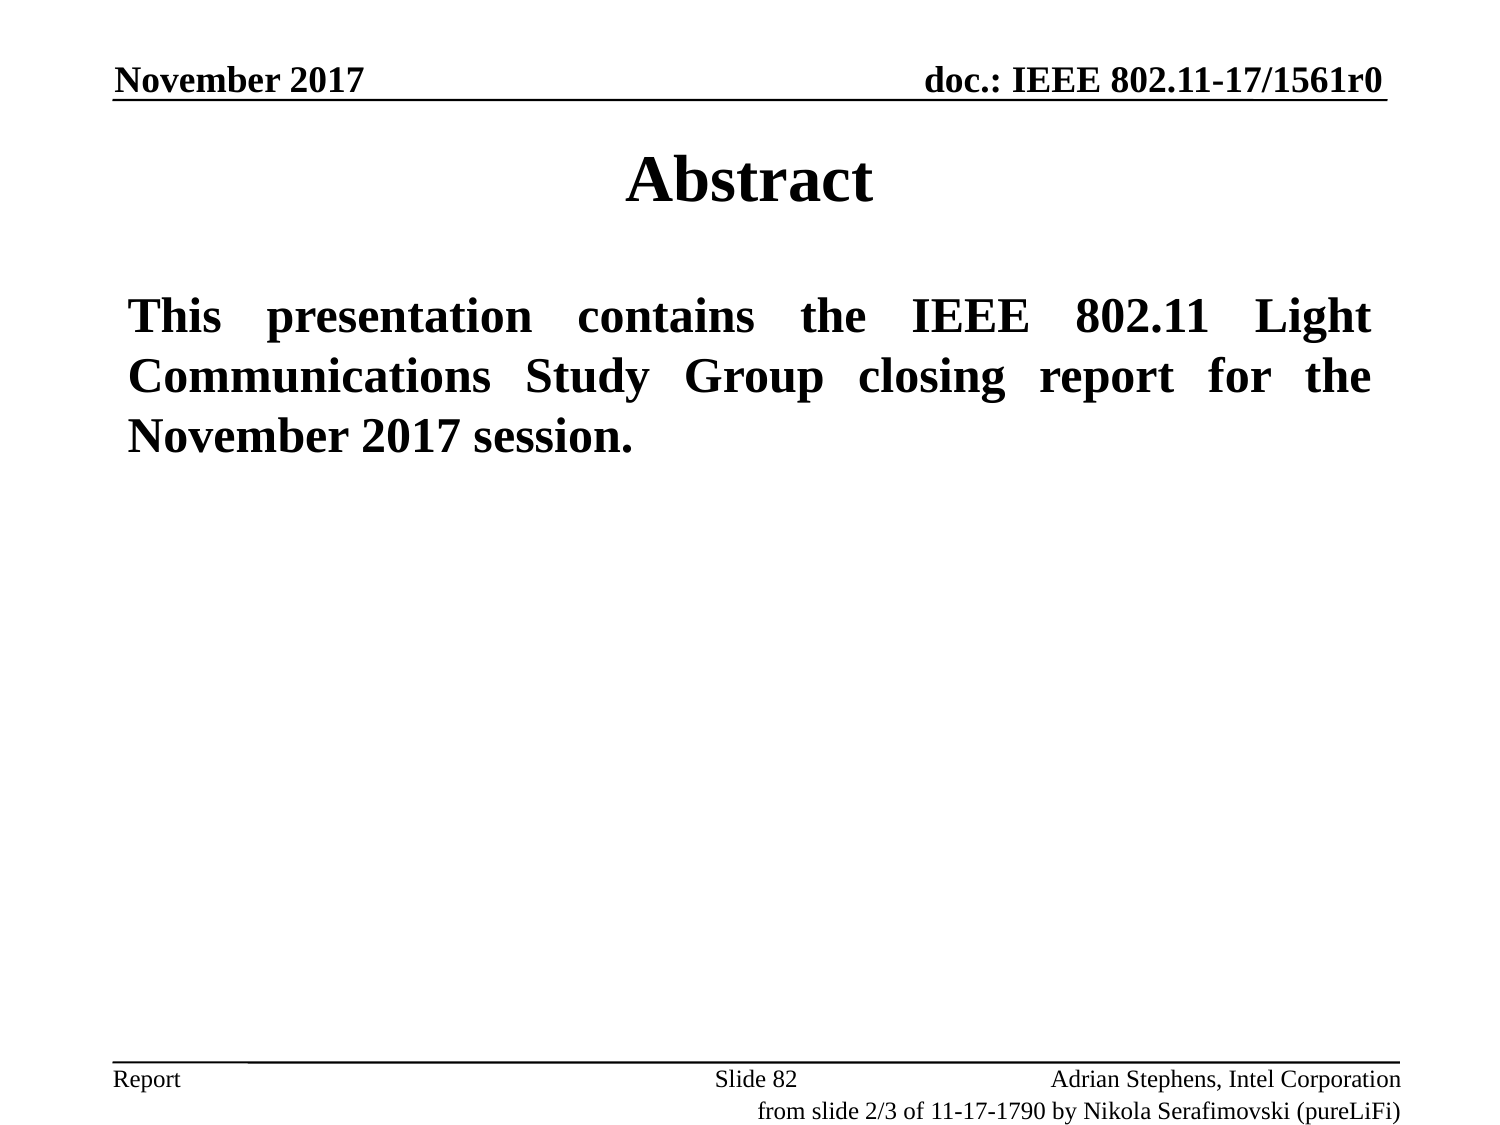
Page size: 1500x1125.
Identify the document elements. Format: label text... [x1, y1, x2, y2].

footer Adrian Stephens, Intel Corporation [1024, 1061, 1402, 1087]
text_box from slide 2/3 of 11-17-1790 by Nikola Serafimovski (pureLiFi) [343, 1087, 1417, 1125]
text_box This presentation contains the IEEE 802.11 Light Communications Study Group closing report for the November 2017 session. [112, 274, 1388, 950]
slide_number Slide 82 [711, 1061, 801, 1093]
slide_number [114, 54, 374, 101]
text_box Abstract [112, 87, 1388, 263]
